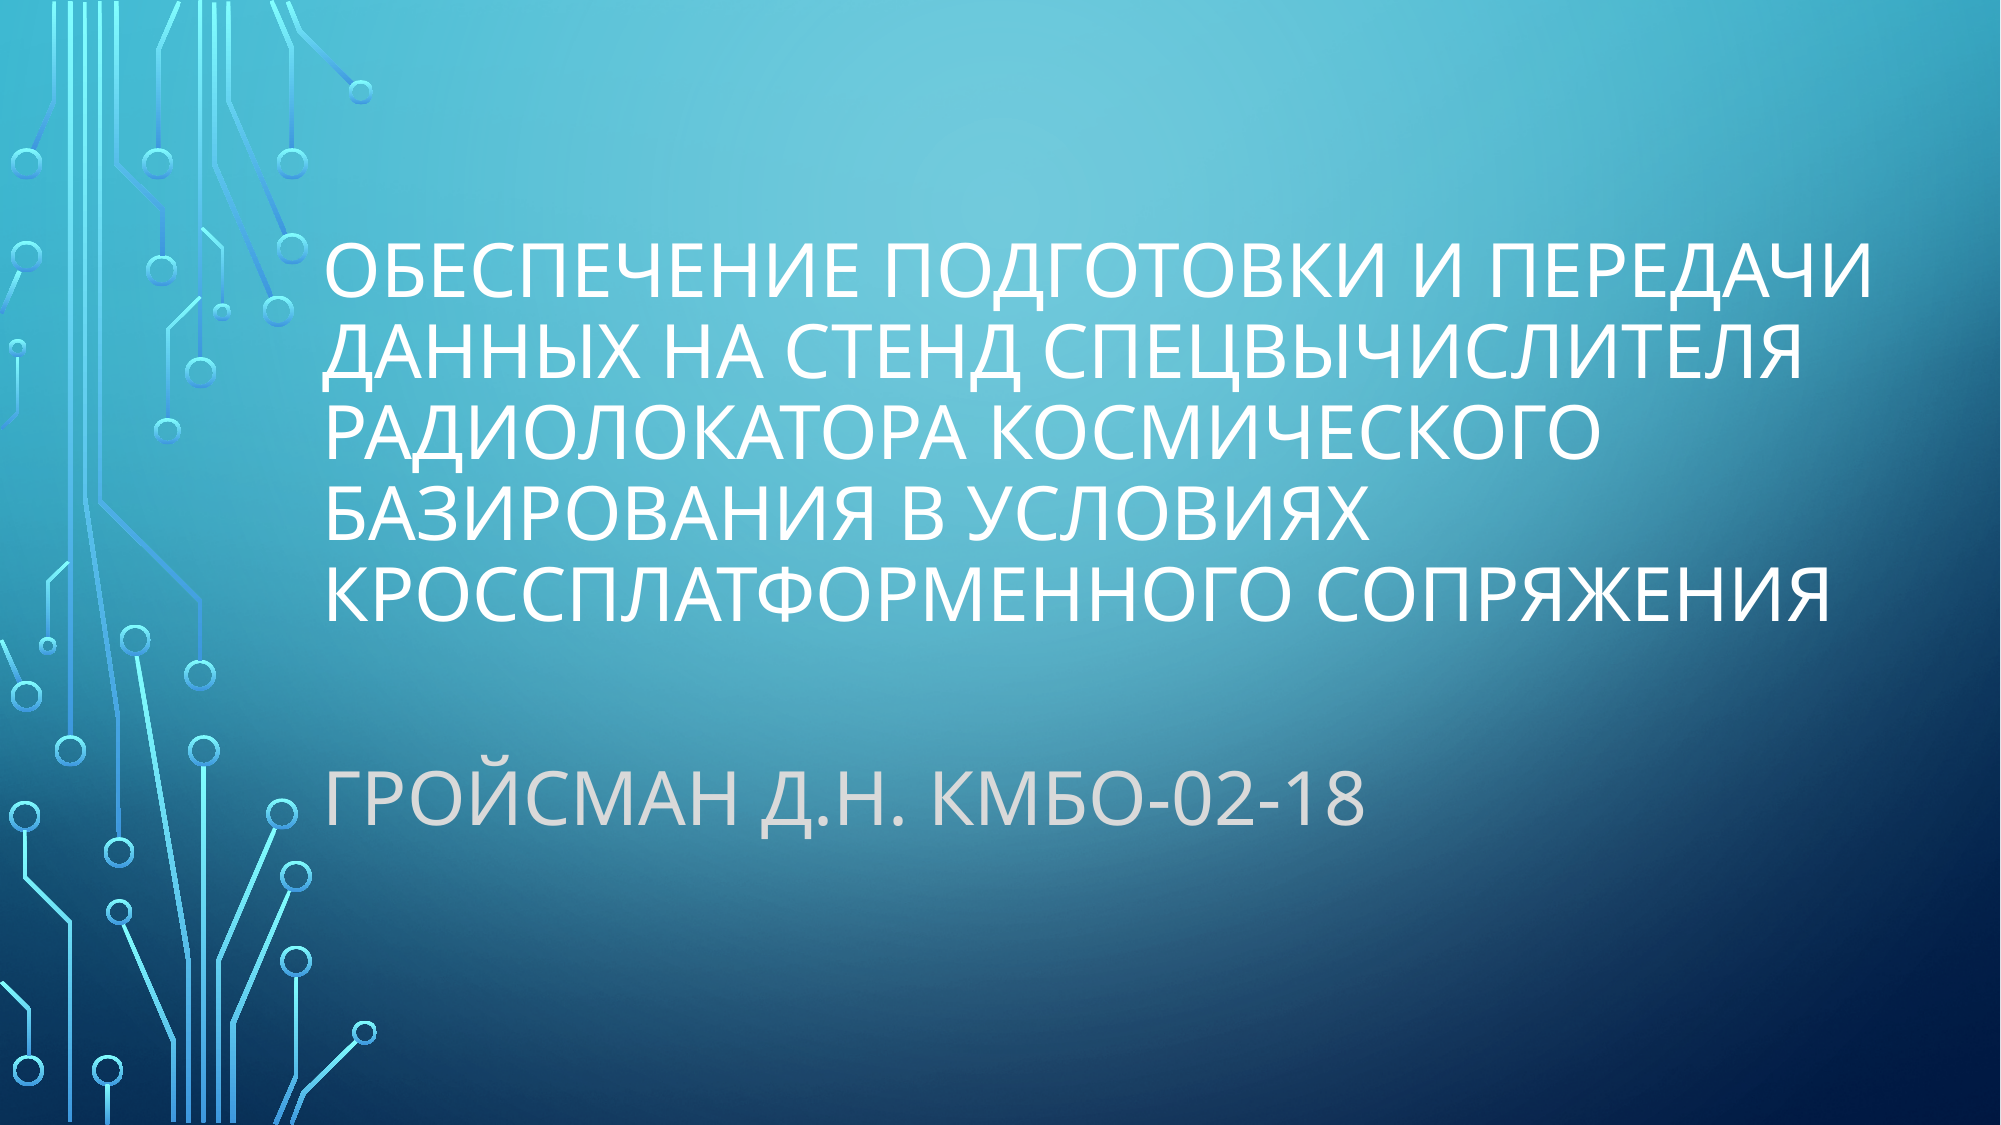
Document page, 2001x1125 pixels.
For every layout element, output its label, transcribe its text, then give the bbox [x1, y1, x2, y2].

subtitle Гройсман д.Н. КМБО-02-18 [307, 725, 1750, 863]
title Обеспечение подготовки и передачи данных на стенд спецвычислителя радиолокатора космического базирования в условиях кроссплатформенного сопряжения [307, 184, 1908, 645]
